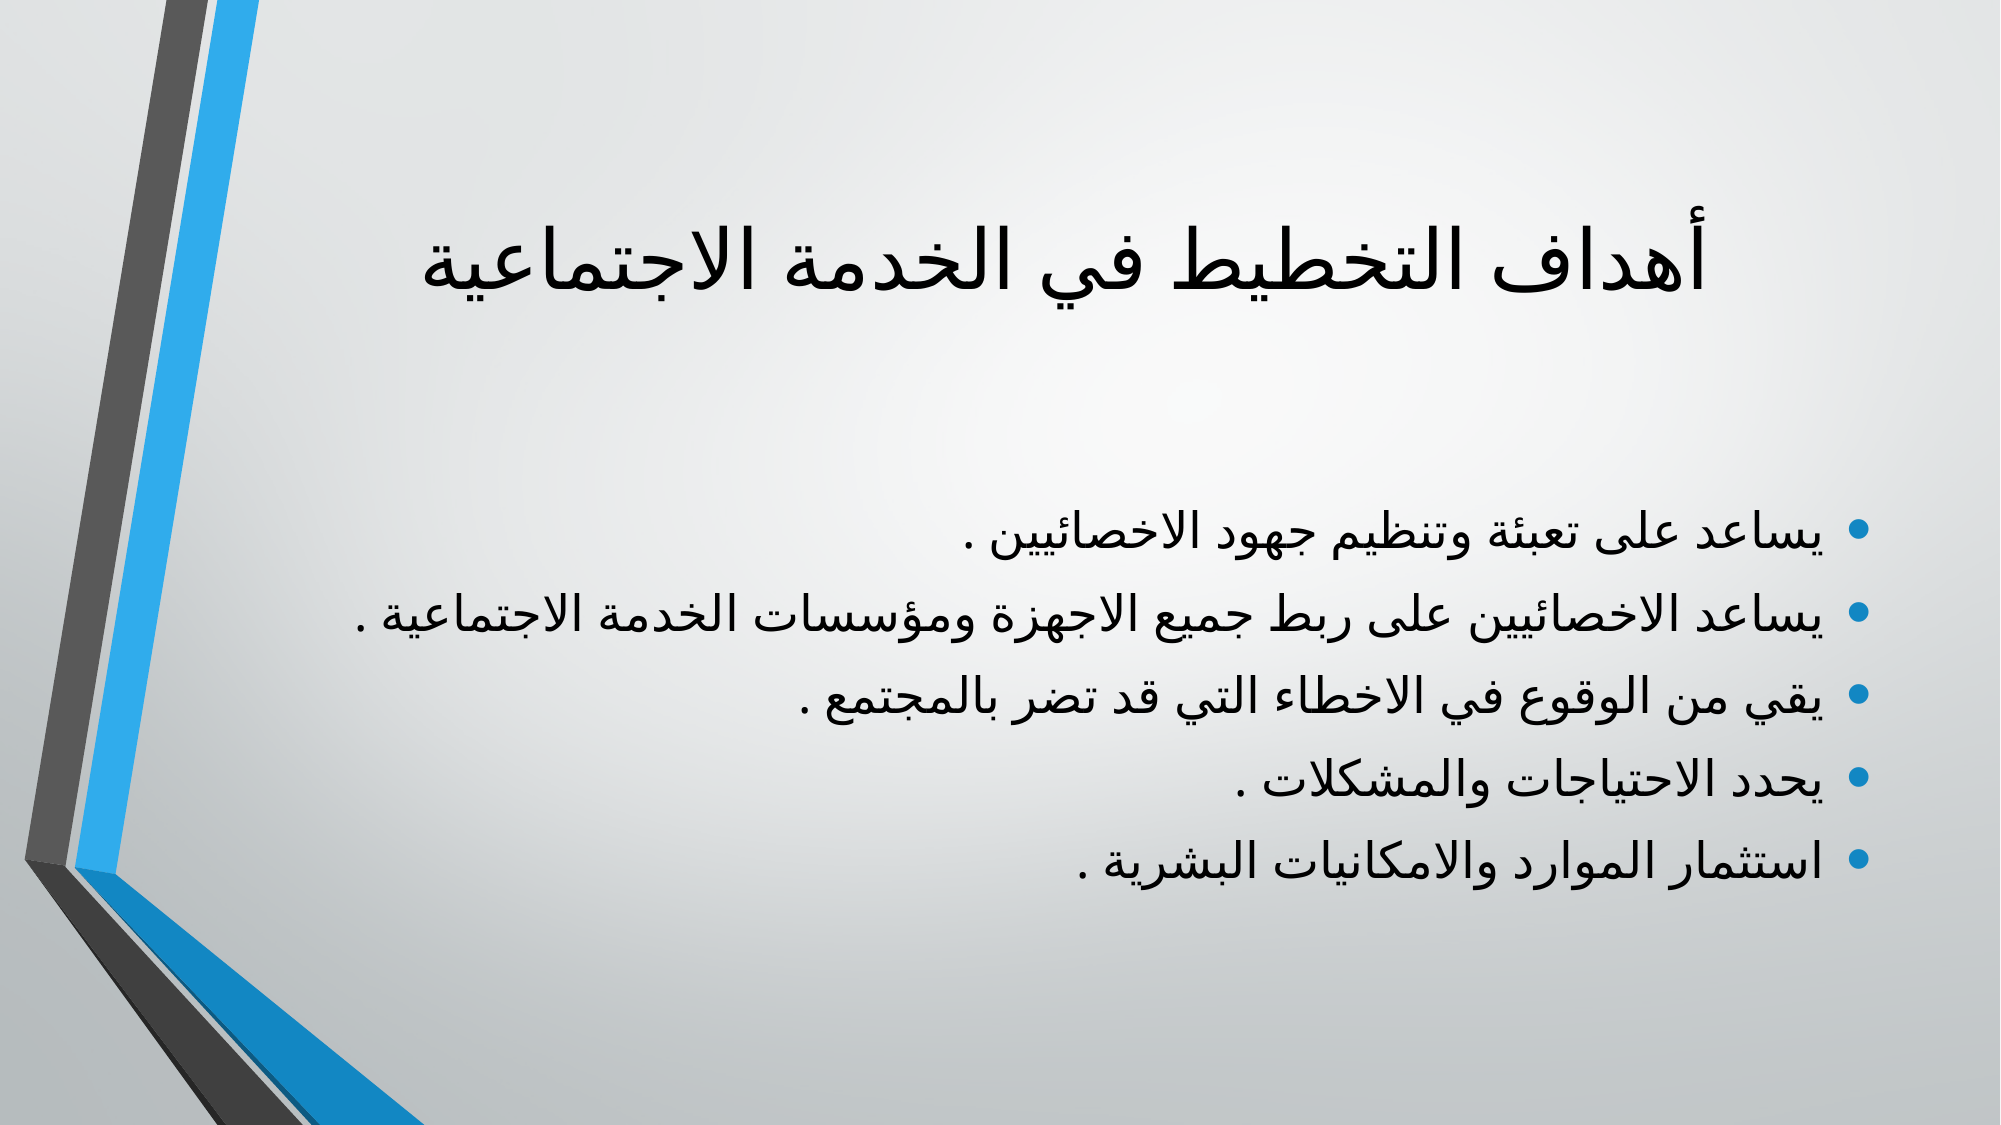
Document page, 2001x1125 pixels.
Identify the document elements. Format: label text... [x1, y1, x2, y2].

title أهداف التخطيط في الخدمة الاجتماعية [243, 112, 1887, 400]
list يساعد على تعبئة وتنظيم جهود الاخصائيين . يساعد الاخصائيين على ربط جميع الاجهزة ومؤسسات الخدمة الاجتماعية . يقي من الوقوع في الاخطاء التي قد تضر بالمجتمع . يحدد الاحتياجات والمشكلات . استثمار الموارد والامكانيات البشرية . [243, 437, 1887, 950]
